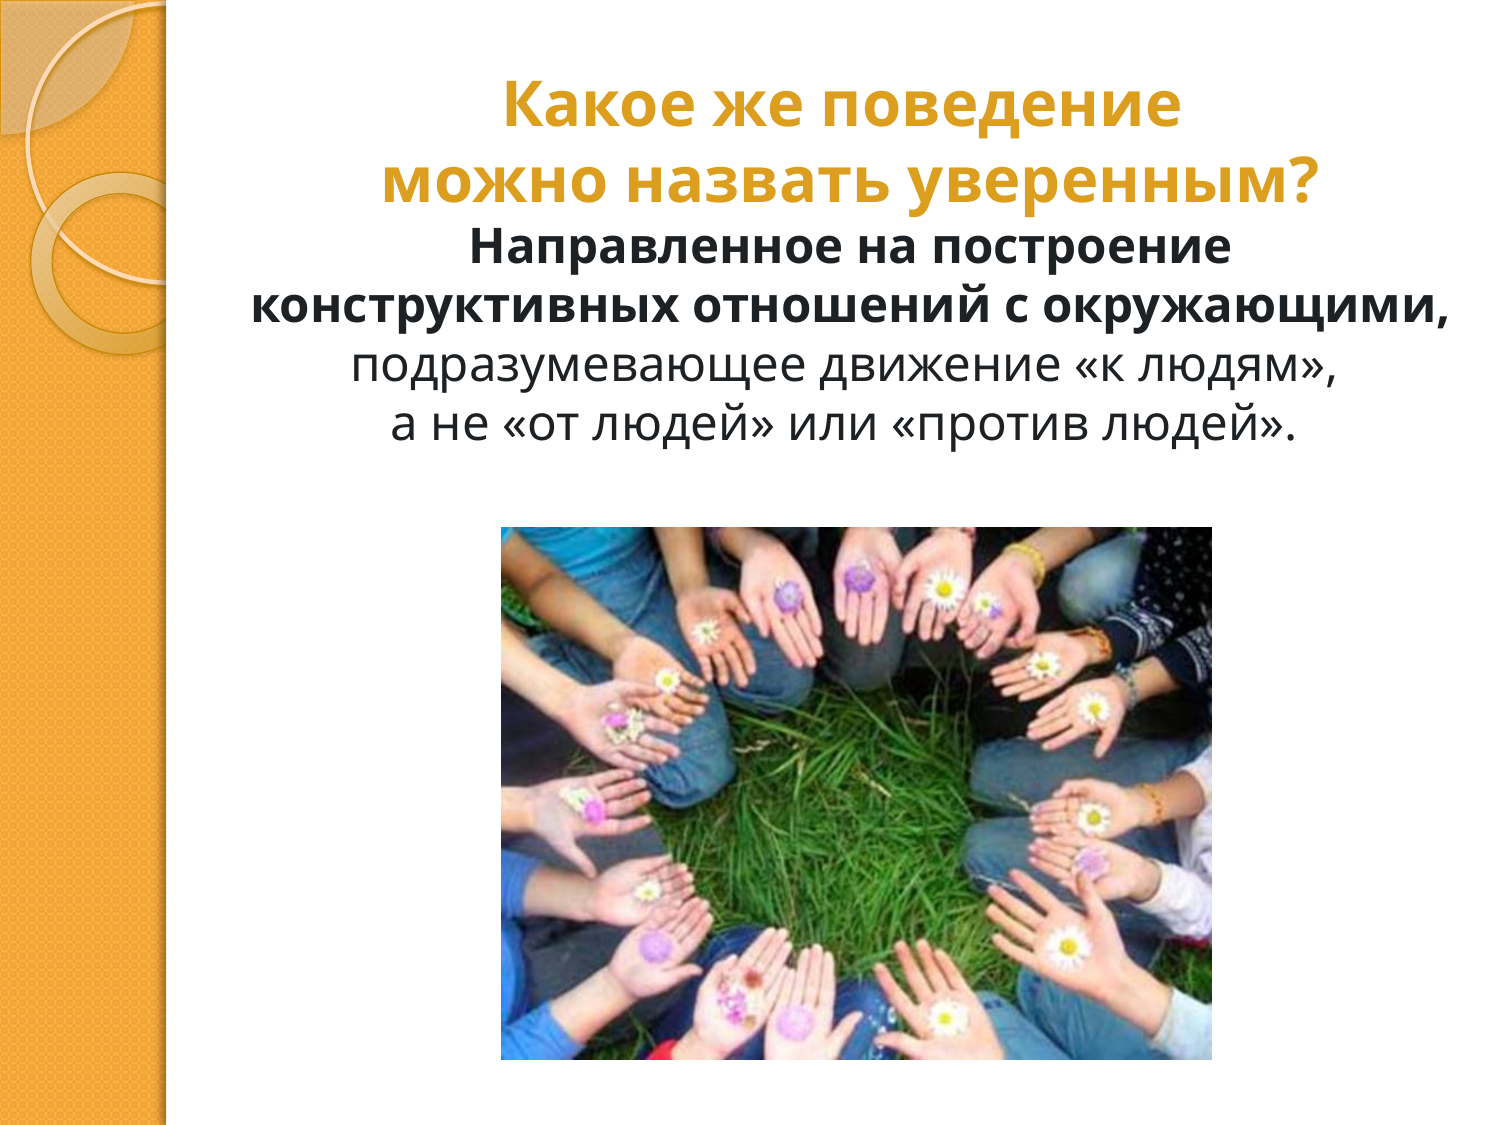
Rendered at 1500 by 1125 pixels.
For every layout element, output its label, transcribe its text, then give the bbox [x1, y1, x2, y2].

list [501, 526, 1212, 1060]
title Какое же поведение можно назвать уверенным? Направленное на построение конструктивных отношений с окружающими, подразумевающее движение «к людям», а не «от людей» или «против людей». [235, 45, 1466, 468]
